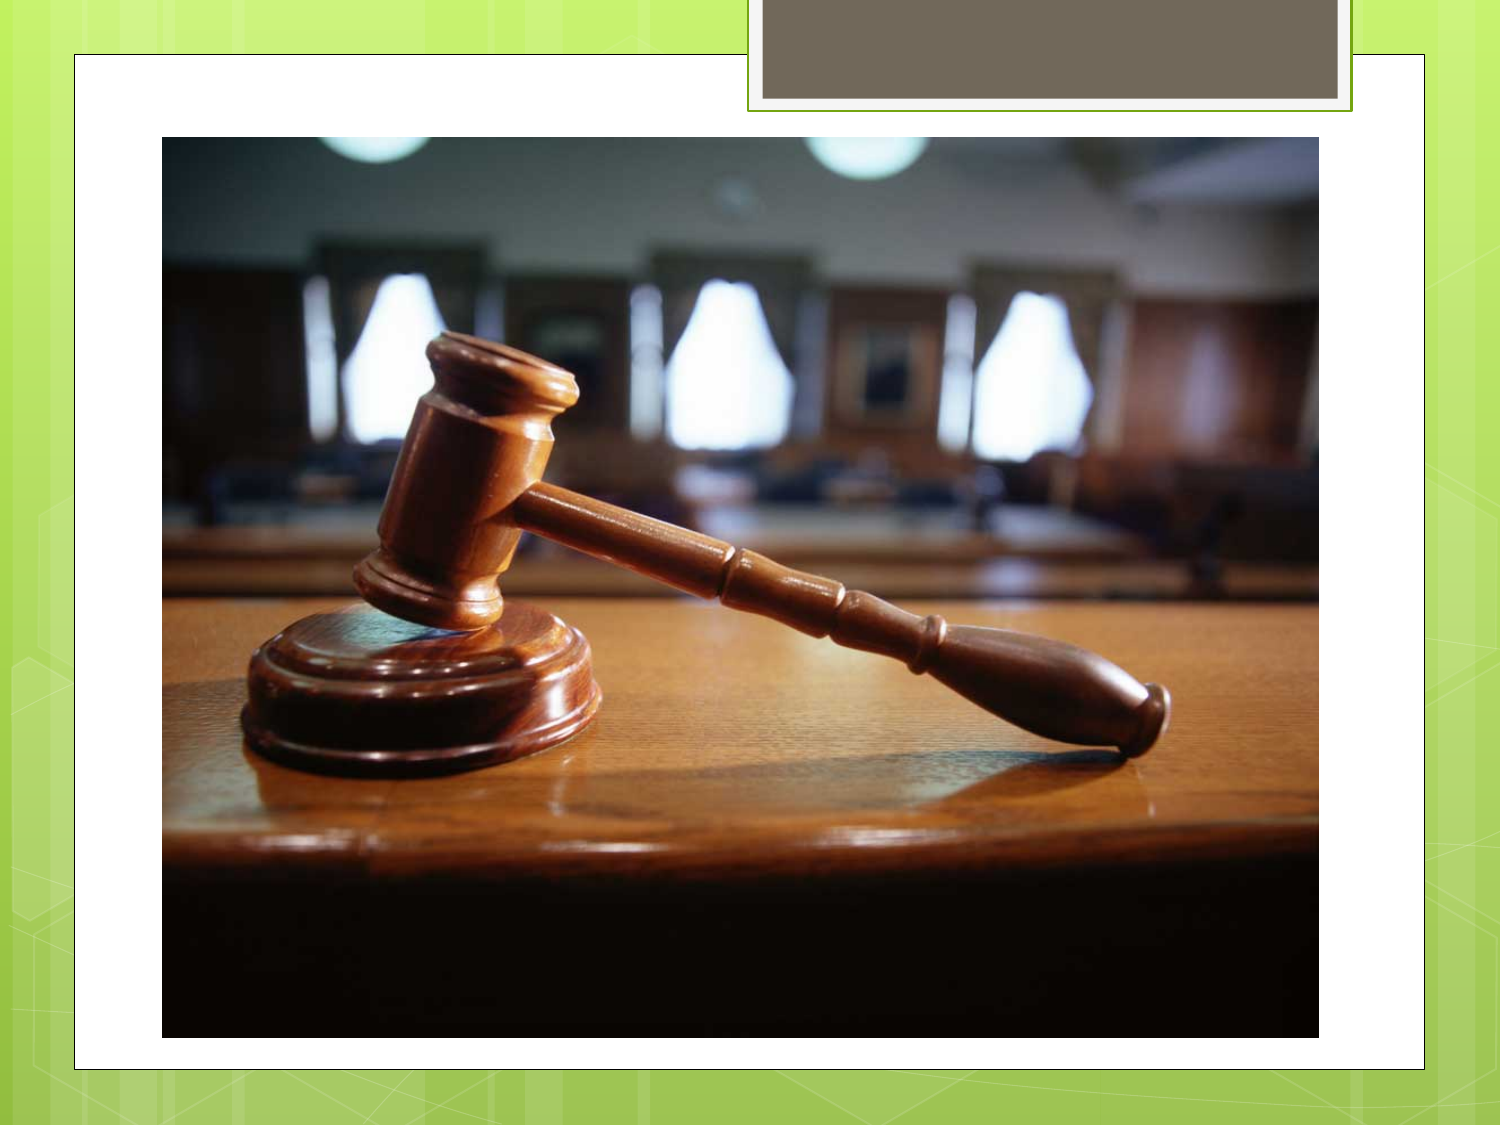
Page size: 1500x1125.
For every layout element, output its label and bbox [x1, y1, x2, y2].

picture [162, 137, 1319, 1038]
